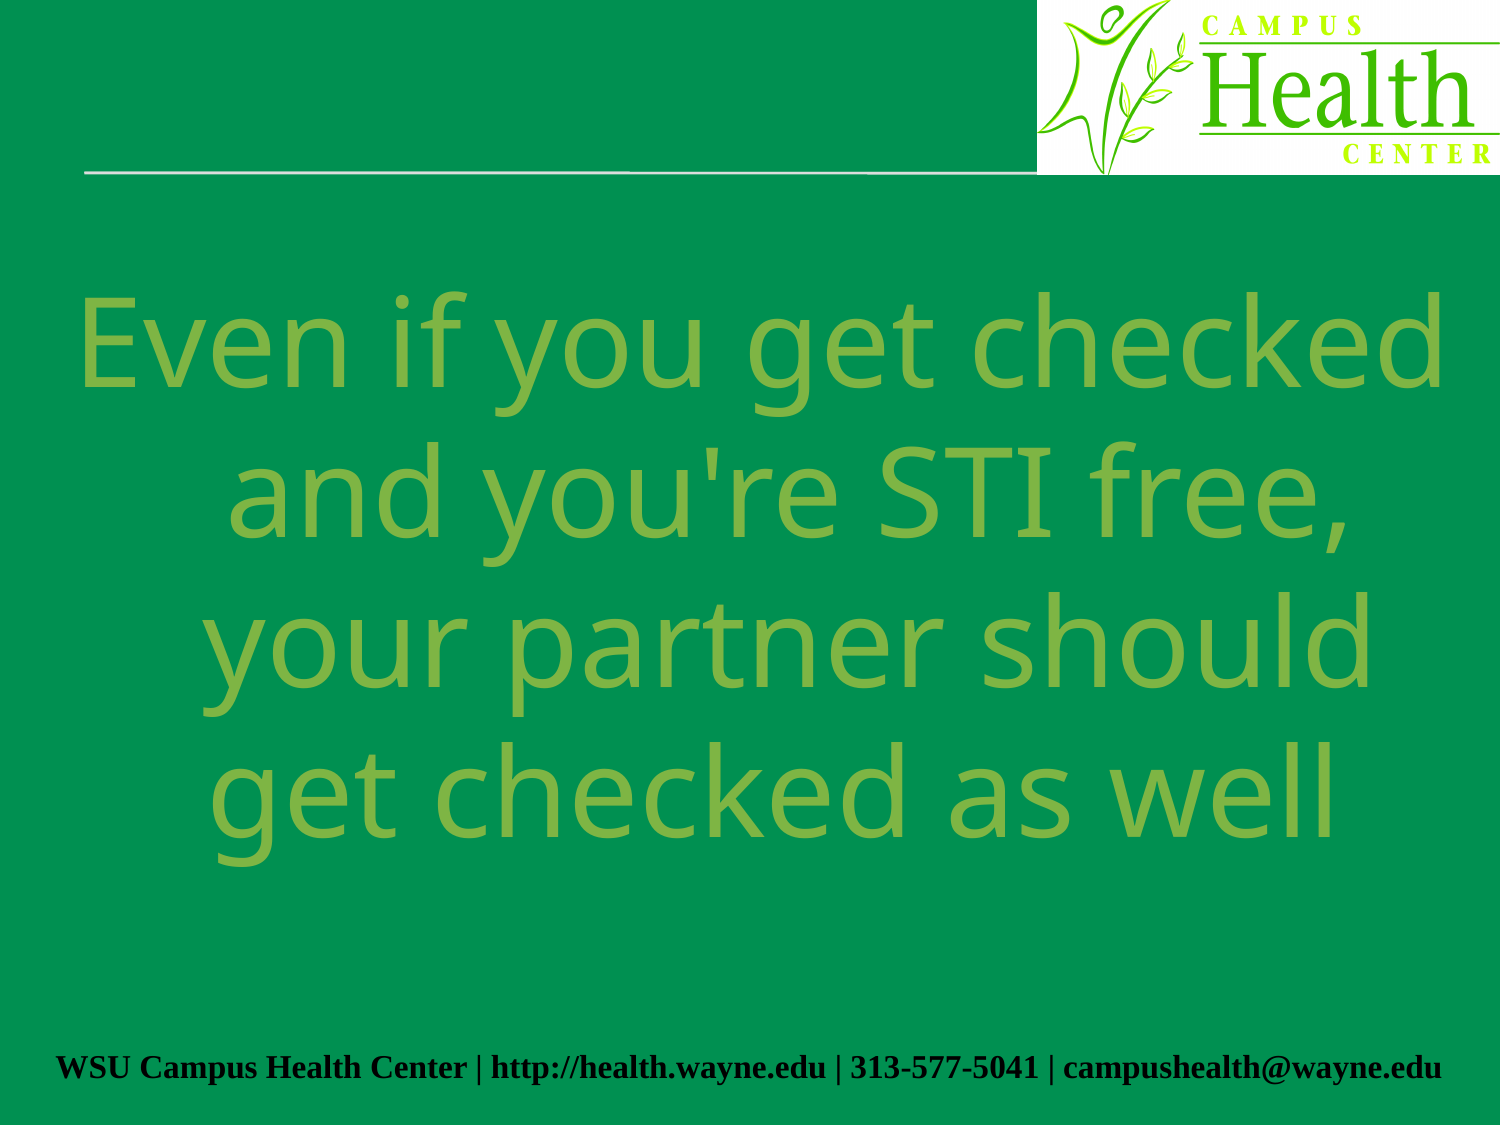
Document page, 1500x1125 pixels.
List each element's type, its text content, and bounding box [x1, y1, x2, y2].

footer WSU Campus Health Center | http://health.wayne.edu | 313-577-5041 | campushealth@wayne.edu [0, 1037, 1500, 1125]
list Even if you get checked and you're STI free, your partner should get checked as well [50, 254, 1475, 998]
picture [1037, 0, 1500, 176]
